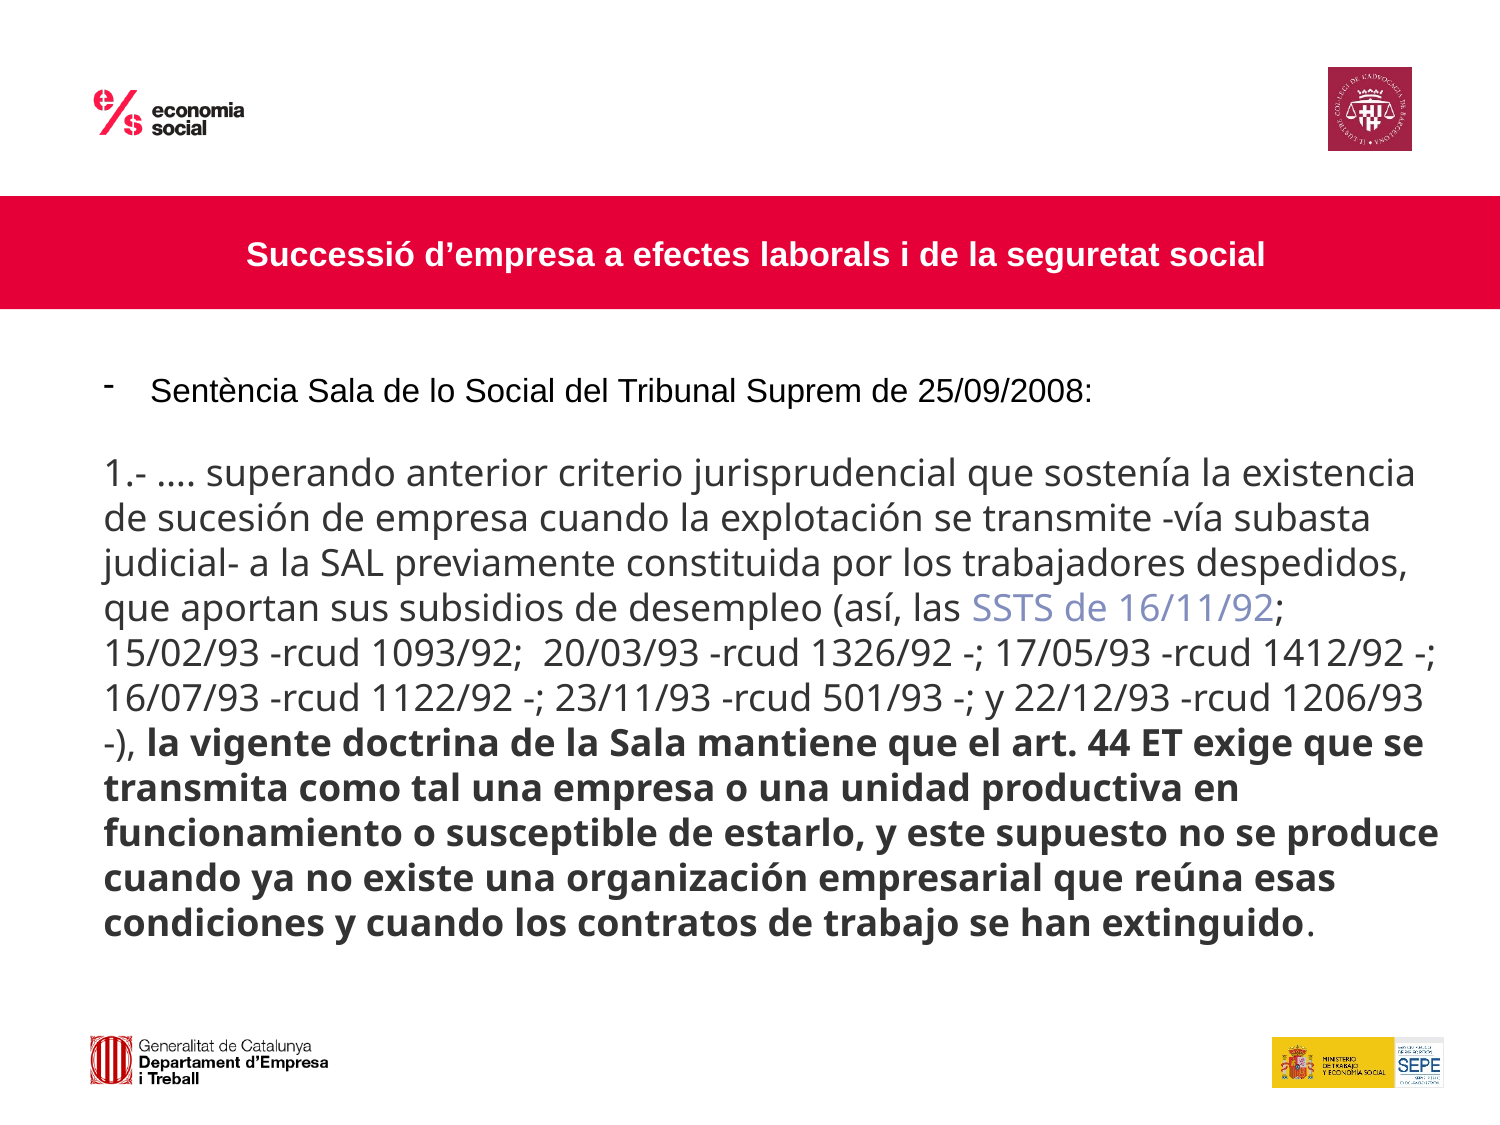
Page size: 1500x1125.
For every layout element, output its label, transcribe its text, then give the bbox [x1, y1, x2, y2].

picture [1328, 67, 1412, 151]
picture [1272, 1037, 1444, 1088]
text_box Sentència Sala de lo Social del Tribunal Suprem de 25/09/2008: 1.- …. superando anterior criterio jurisprudencial que sostenía la existencia de sucesión de empresa cuando la explotación se transmite -vía subasta judicial- a la SAL previamente constituida por los trabajadores despedidos, que aportan sus subsidios de desempleo (así, las SSTS de 16/11/92; 15/02/93 -rcud 1093/92; 20/03/93 -rcud 1326/92 -; 17/05/93 -rcud 1412/92 -; 16/07/93 -rcud 1122/92 -; 23/11/93 -rcud 501/93 -; y 22/12/93 -rcud 1206/93 -), la vigente doctrina de la Sala mantiene que el art. 44 ET exige que se transmita como tal una empresa o una unidad productiva en funcionamiento o susceptible de estarlo, y este supuesto no se produce cuando ya no existe una organización empresarial que reúna esas condiciones y cuando los contratos de trabajo se han extinguido. [88, 361, 1459, 952]
text_box Successió d’empresa a efectes laborals i de la seguretat social [0, 196, 1500, 310]
picture [75, 71, 262, 137]
picture [88, 1035, 336, 1088]
